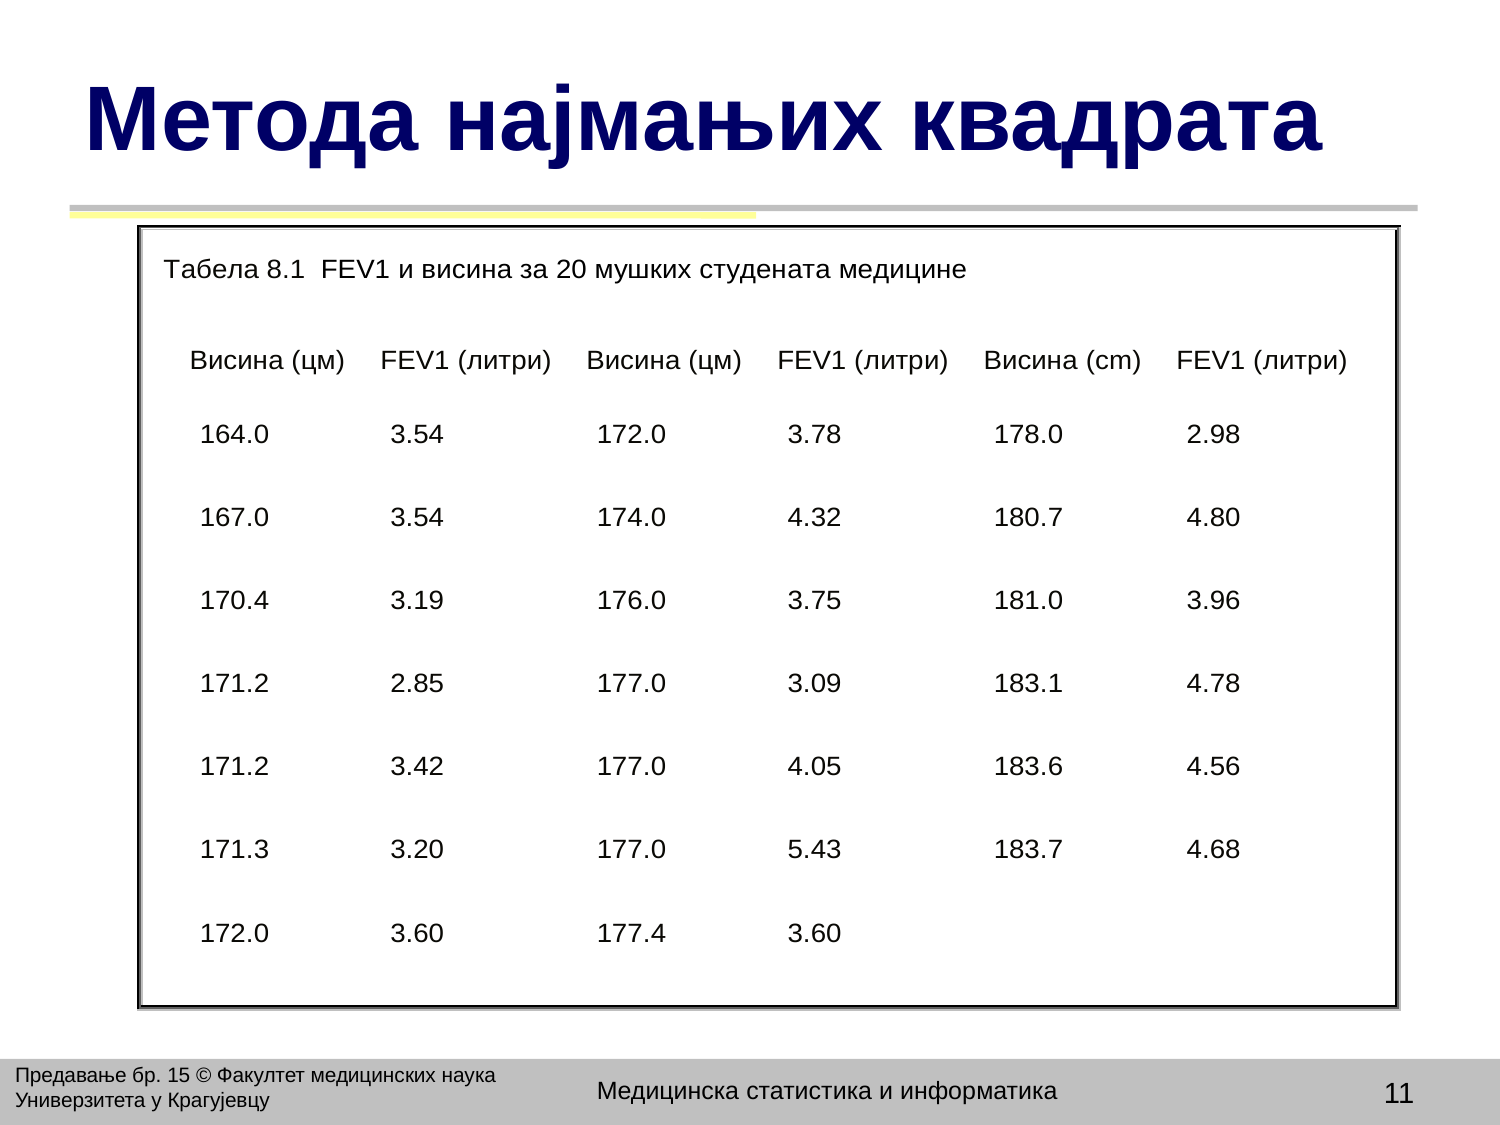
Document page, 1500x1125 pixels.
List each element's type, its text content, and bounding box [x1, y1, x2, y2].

title Метода најмањих квадрата [69, 19, 1426, 208]
slide_number 11 [1164, 1066, 1430, 1125]
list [101, 224, 1435, 1058]
footer Медицинска статистика и информатика [512, 1066, 1144, 1125]
slide_number Предавање бр. 15 © Факултет медицинских наука Универзитета у Крагујевцу [0, 1053, 512, 1108]
